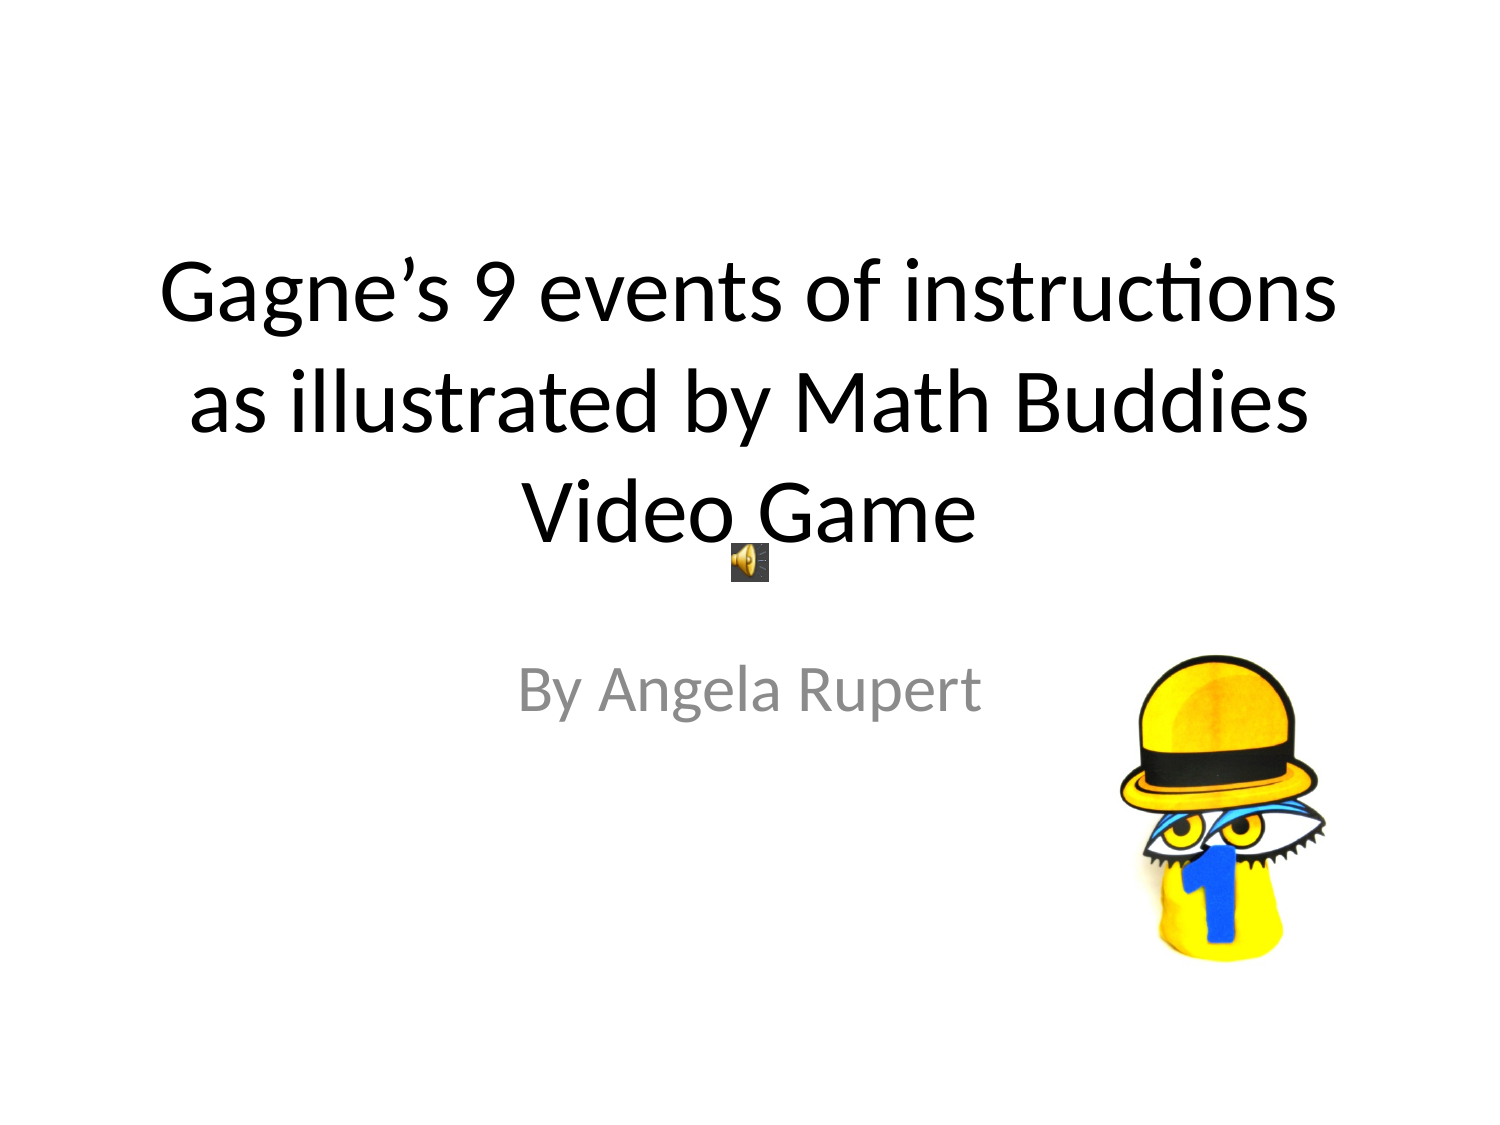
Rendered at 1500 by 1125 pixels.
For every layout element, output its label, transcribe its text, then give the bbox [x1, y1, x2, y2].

title Gagne’s 9 events of instructions as illustrated by Math Buddies Video Game [112, 200, 1388, 591]
picture [1112, 649, 1335, 976]
picture [729, 542, 771, 583]
subtitle By Angela Rupert [225, 637, 1275, 925]
